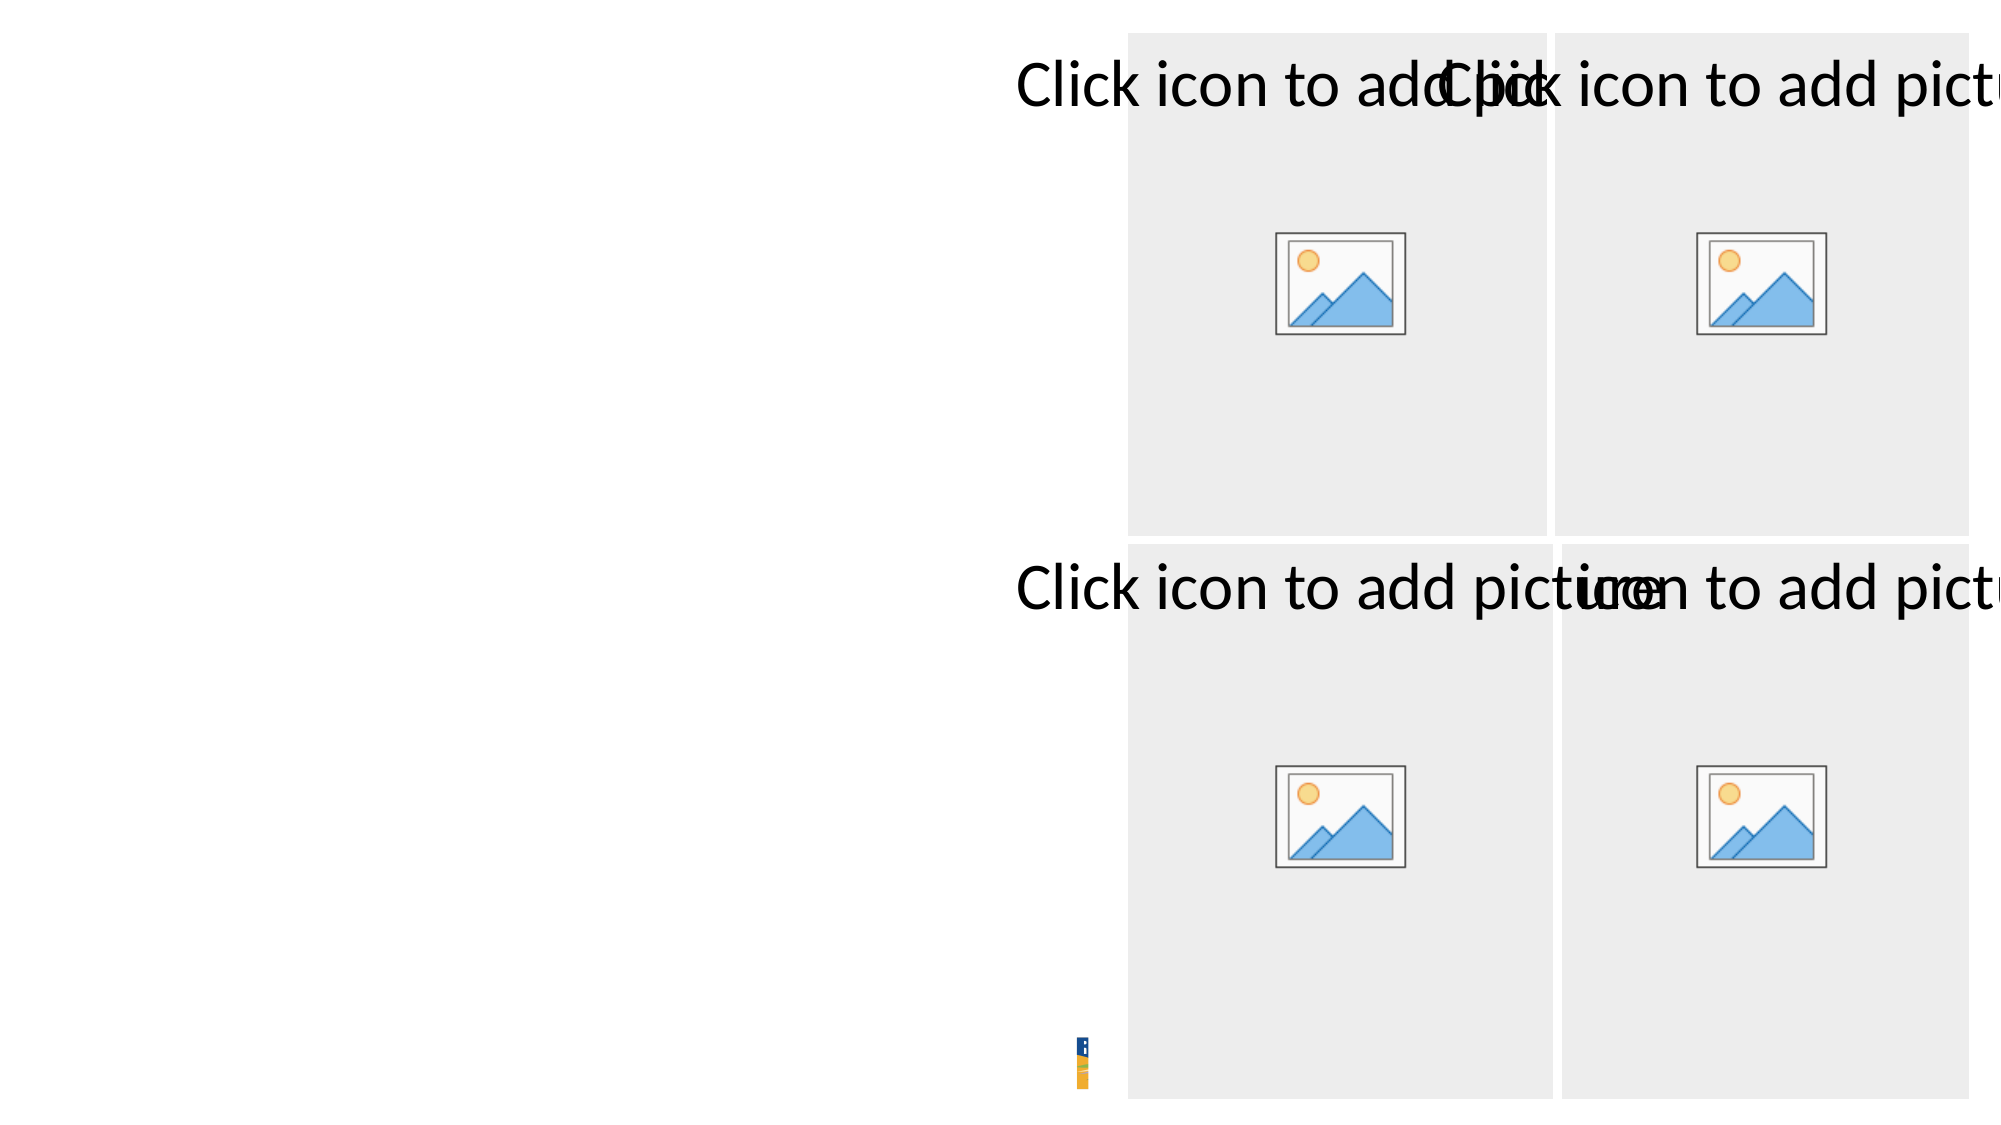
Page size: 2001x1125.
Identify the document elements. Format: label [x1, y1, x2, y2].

picture [1555, 32, 1969, 1100]
picture [1048, 992, 1942, 1123]
picture [1127, 32, 1554, 1100]
